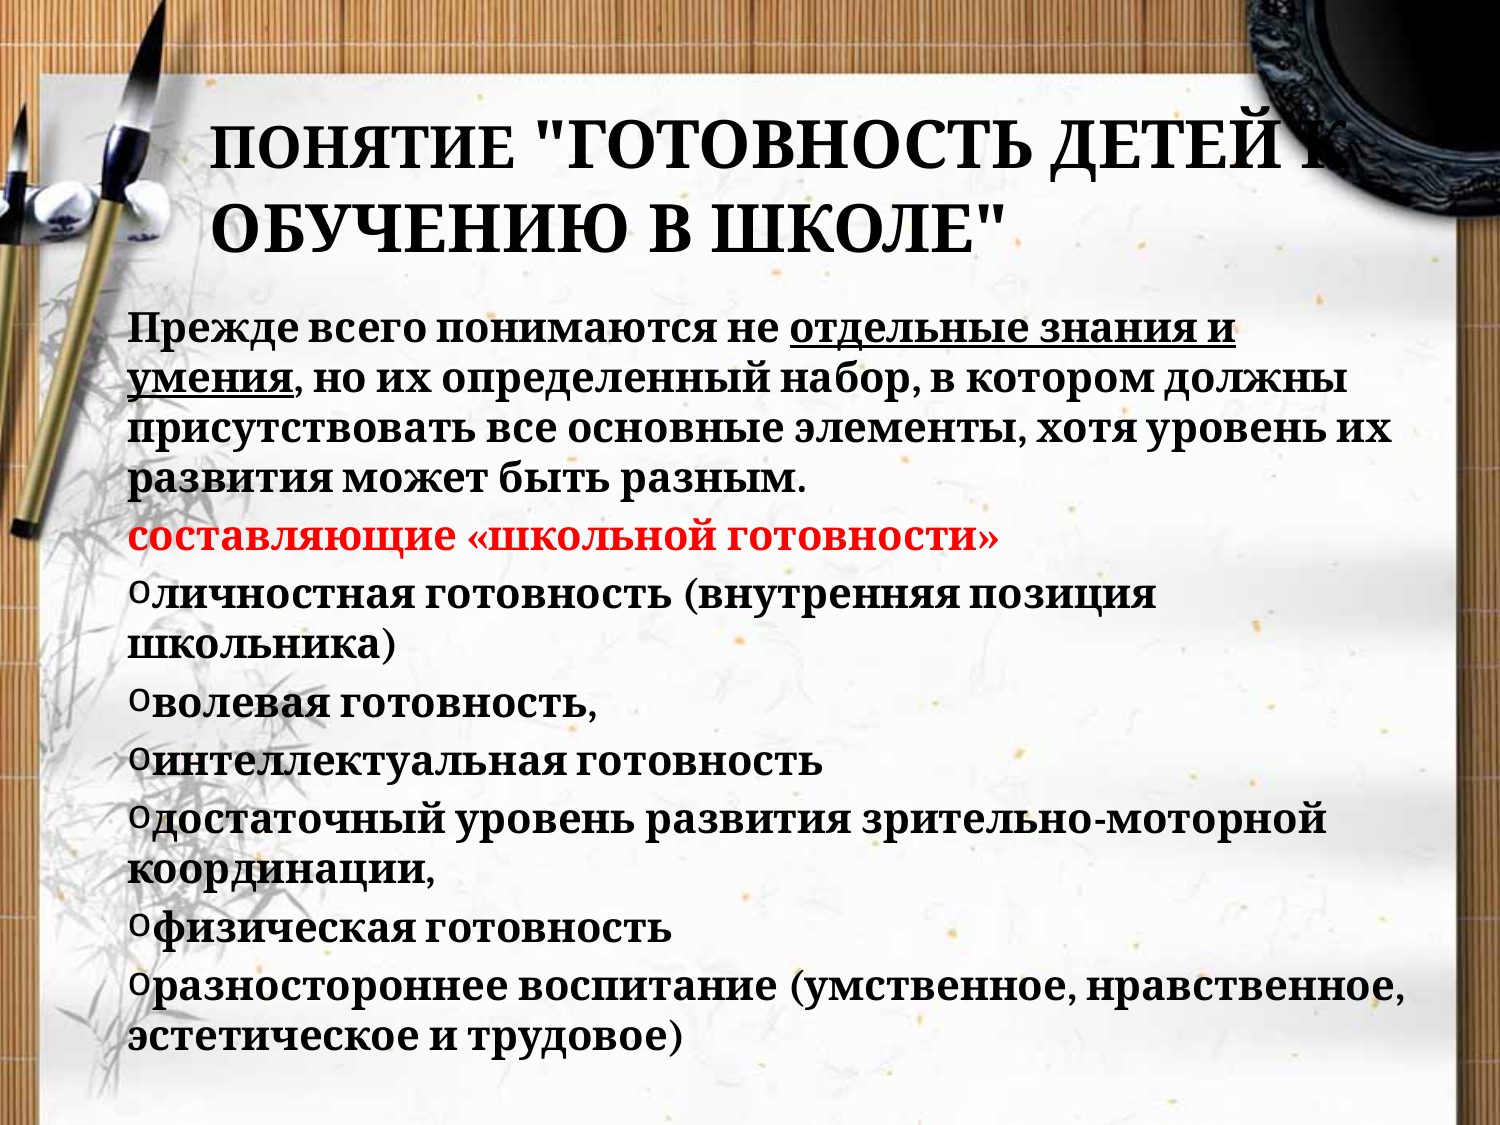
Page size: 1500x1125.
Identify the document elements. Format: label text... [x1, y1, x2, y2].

title понятие "готовность детей к обучению в школе" [194, 78, 1470, 302]
picture [0, 0, 1500, 1125]
list Прежде всего понимаются не отдельные знания и умения, но их определенный набор, в котором должны присутствовать все основные элементы, хотя уровень их развития может быть разным. составляющие «школьной готовности» личностная готовность (внутренняя позиция школьника) волевая готовность, интеллектуальная готовность достаточный уровень развития зрительно-моторной координации, физическая готовность разностороннее воспитание (умственное, нравственное, эстетическое и трудовое) [111, 288, 1436, 1125]
